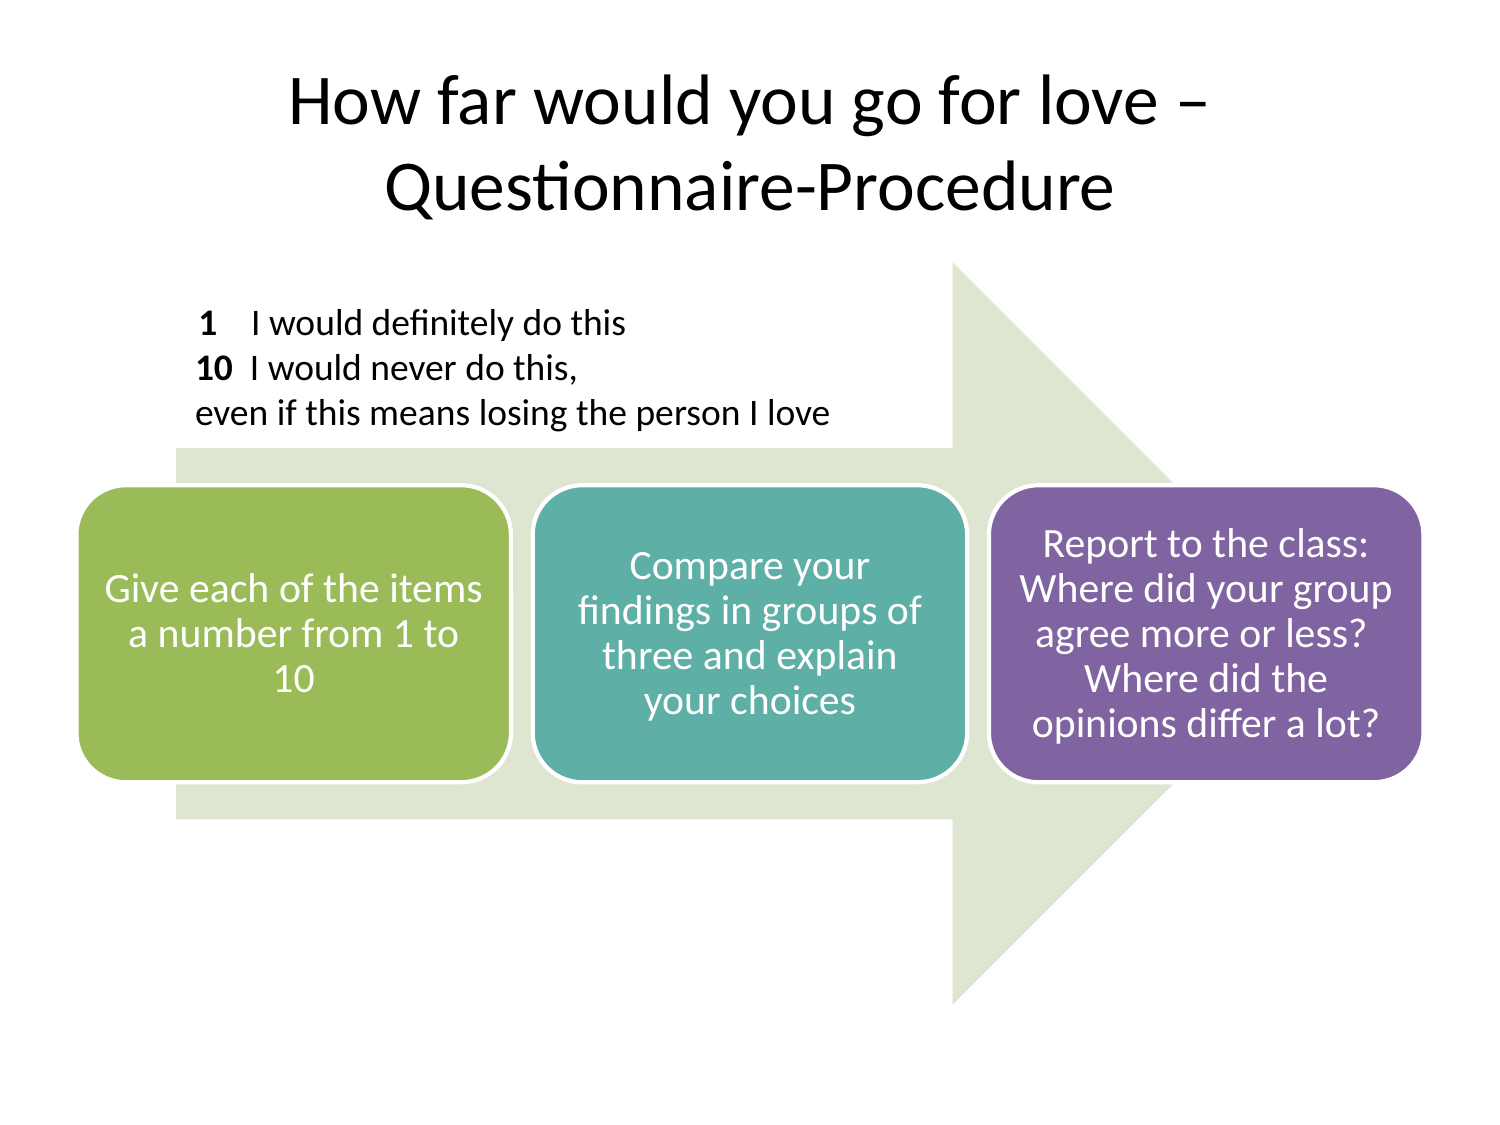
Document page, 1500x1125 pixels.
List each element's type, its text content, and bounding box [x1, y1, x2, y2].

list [74, 262, 1426, 1006]
title How far would you go for love – Questionnaire-Procedure [75, 45, 1425, 233]
